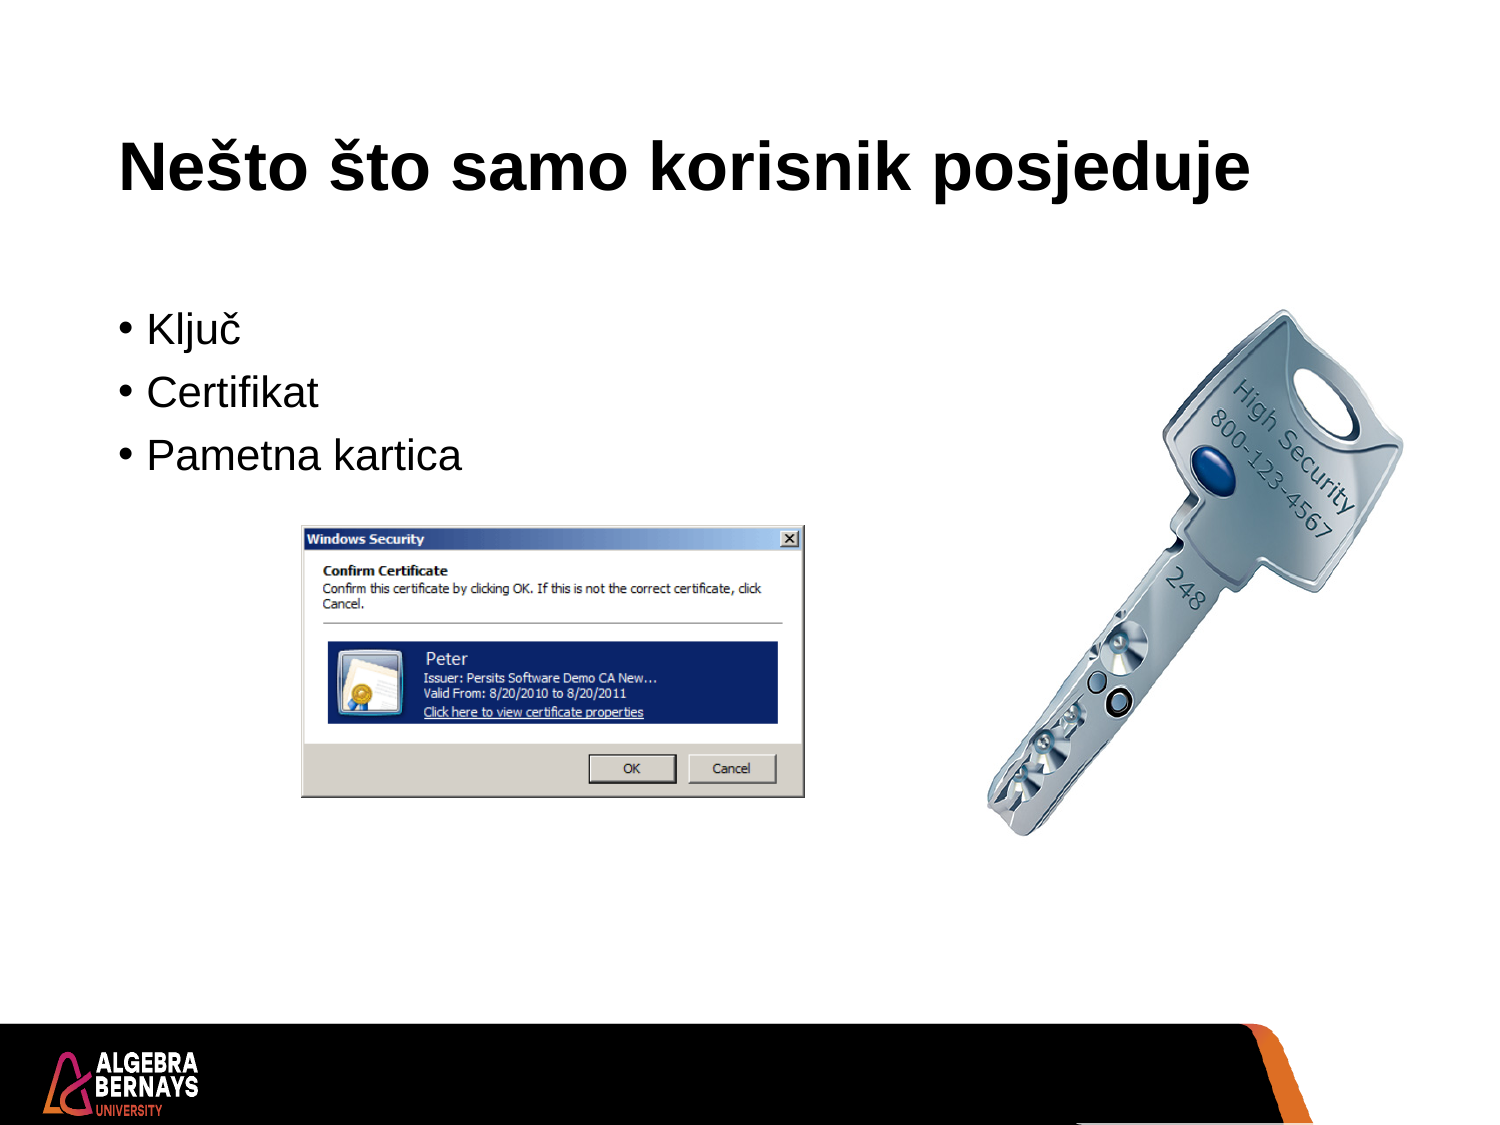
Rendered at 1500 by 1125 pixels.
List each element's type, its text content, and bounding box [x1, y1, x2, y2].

picture [0, 1023, 1468, 1125]
picture [301, 525, 805, 798]
title Nešto što samo korisnik posjeduje [103, 59, 1397, 278]
picture [979, 299, 1417, 854]
list Ključ Certifikat Pametna kartica [103, 299, 1397, 1014]
